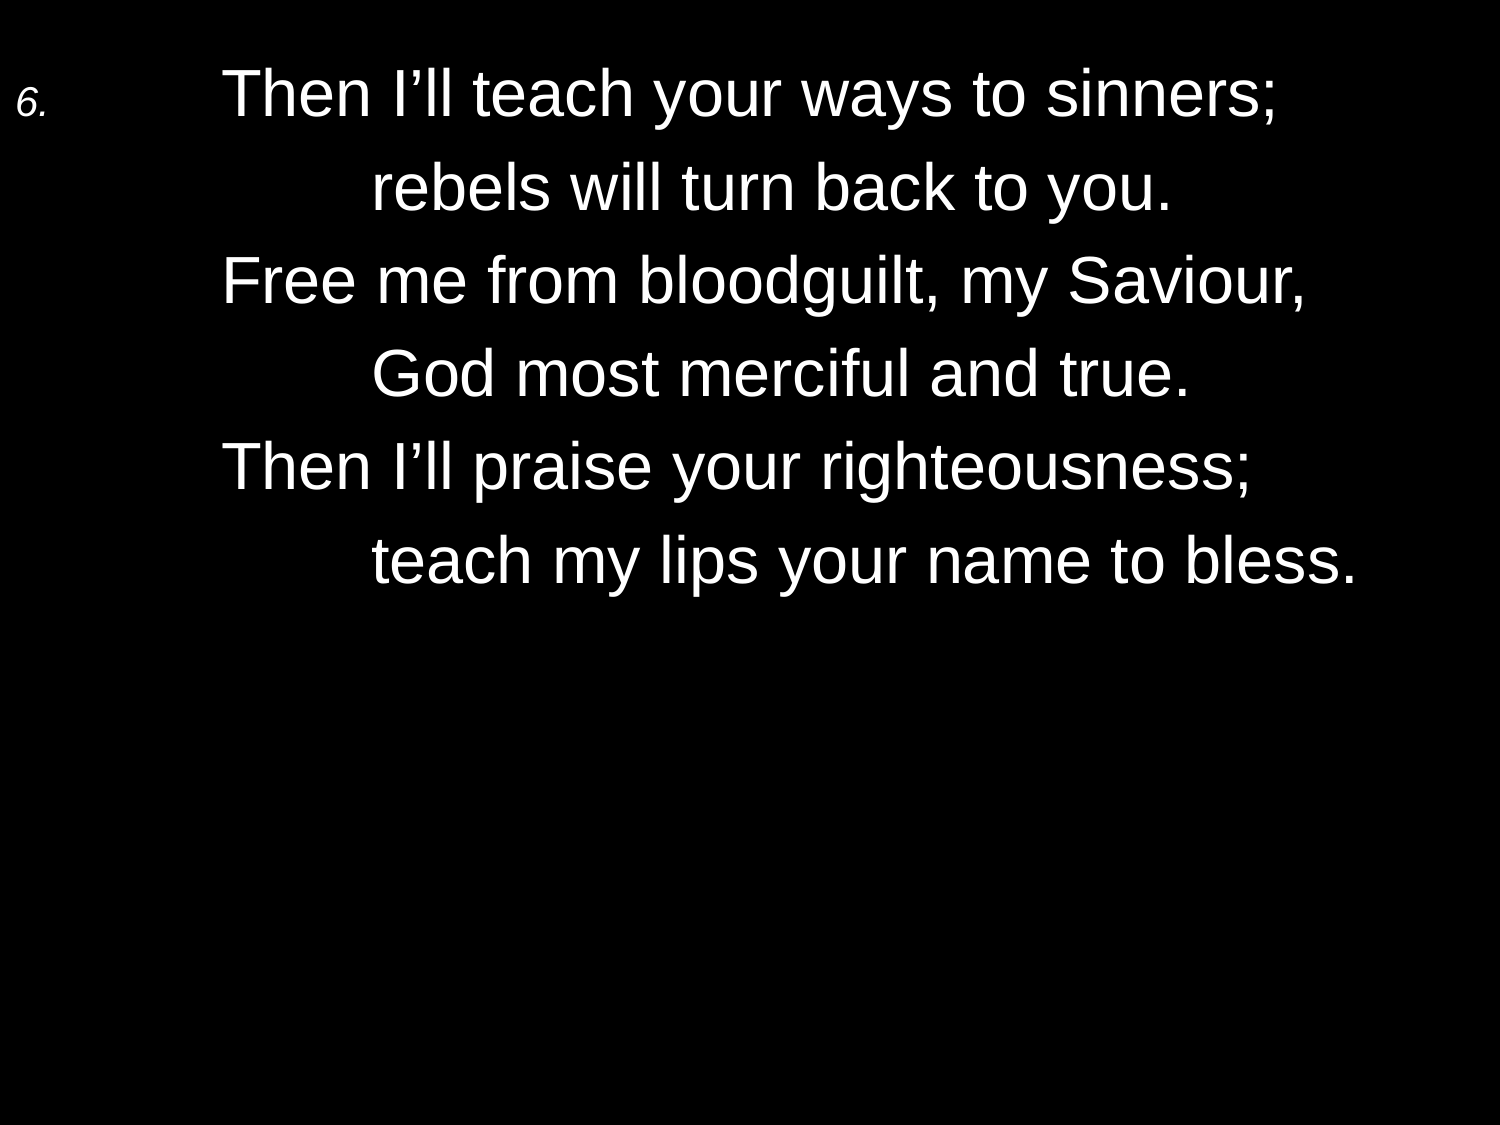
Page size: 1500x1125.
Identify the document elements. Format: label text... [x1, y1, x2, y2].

list 6. Then I’ll teach your ways to sinners; rebels will turn back to you. Free me from bloodguilt, my Saviour, God most merciful and true. Then I’ll praise your righteousness; teach my lips your name to bless. [0, 42, 1500, 1047]
